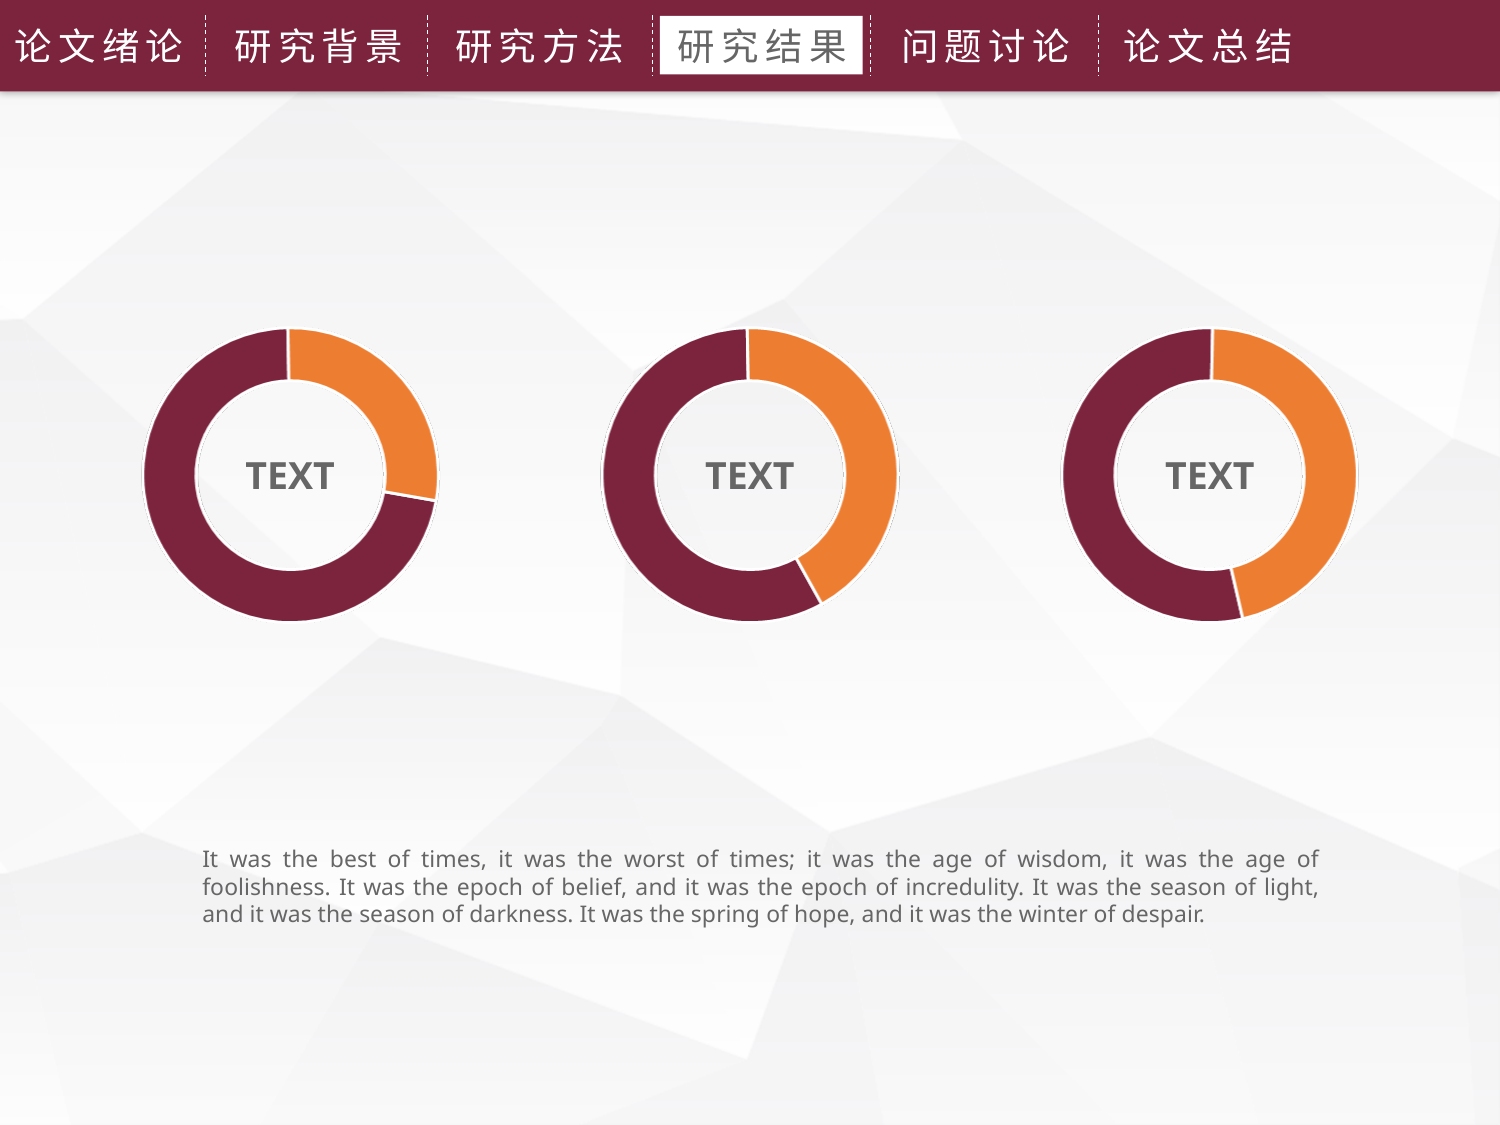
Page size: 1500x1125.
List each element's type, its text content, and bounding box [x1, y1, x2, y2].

text_box 论文总结 [1109, 15, 1322, 76]
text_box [485, 296, 945, 654]
text_box 研究结果 [871, 15, 876, 76]
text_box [945, 296, 1474, 654]
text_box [26, 296, 485, 654]
text_box 研究结果 [663, 15, 870, 76]
text_box 论文绪论 [0, 15, 211, 76]
text_box [659, 15, 663, 75]
picture [0, 92, 1500, 1125]
text_box 问题讨论 [886, 15, 1098, 76]
text_box 研究背景 [214, 15, 423, 76]
text_box It was the best of times, it was the worst of times; it was the age of wisdom, it was the age of foolishness. It was the epoch of belief, and it was the epoch of incredulity. It was the season of light, and it was the season of darkness. It was the spring of hope, and it was the winter of despair. [187, 837, 1336, 935]
text_box 研究方法 [440, 15, 652, 76]
text_box [0, 0, 1500, 92]
